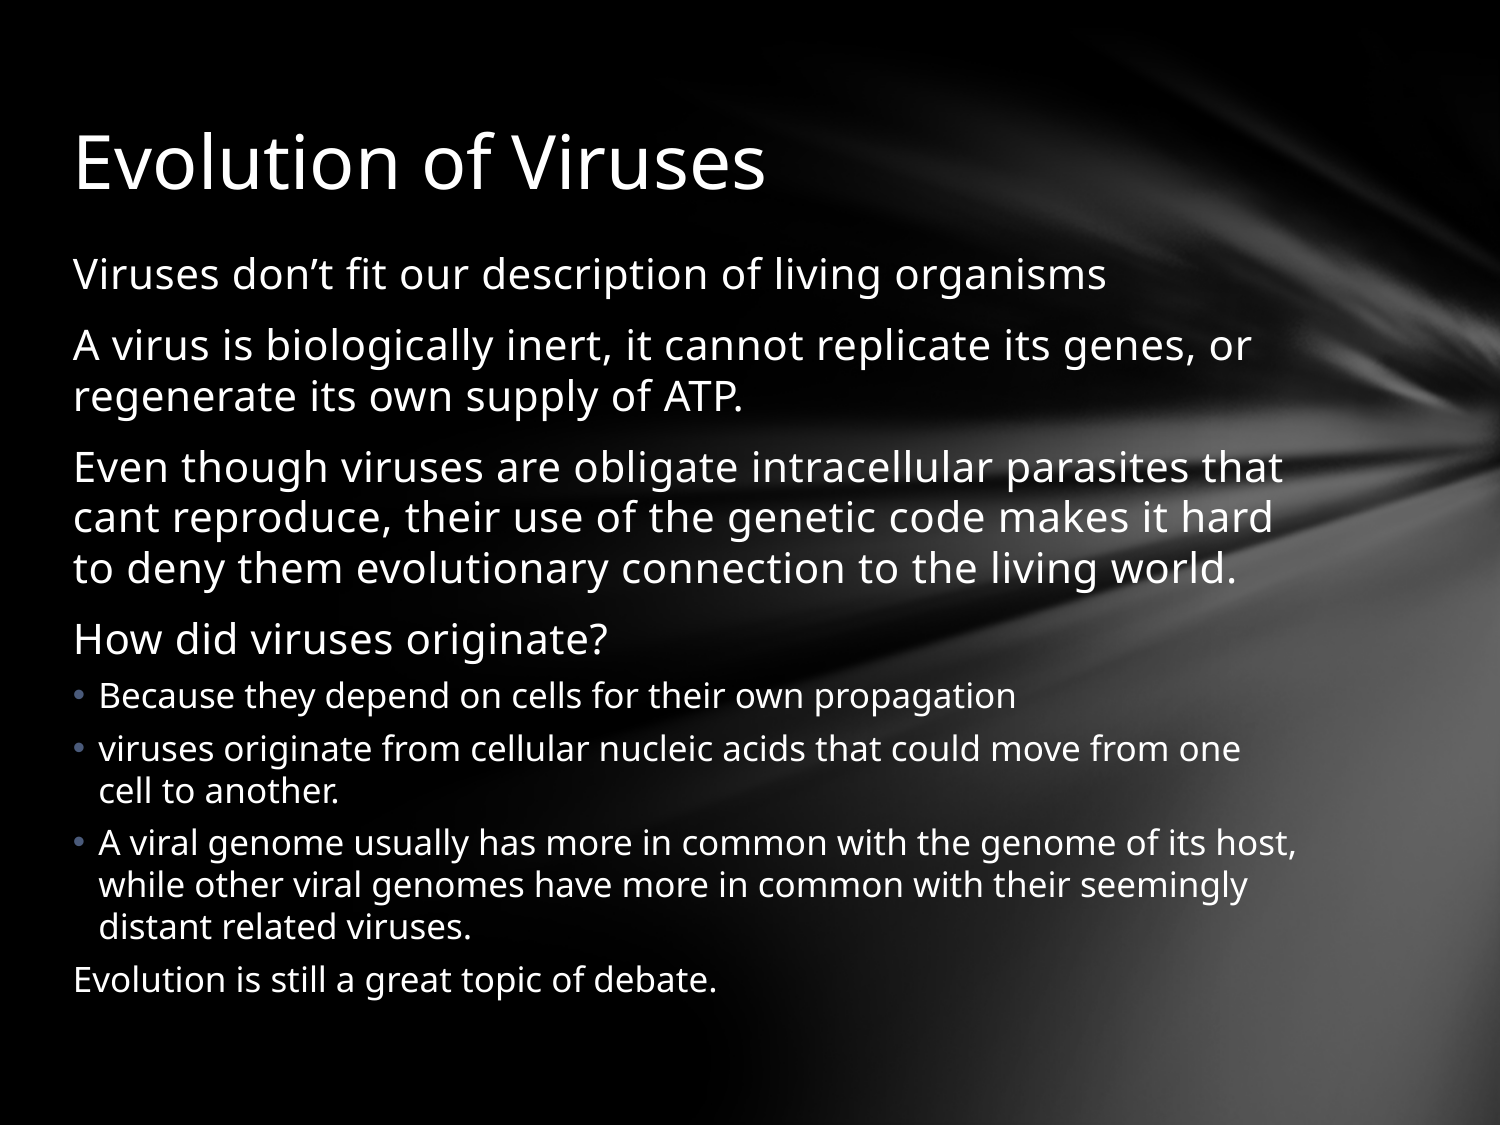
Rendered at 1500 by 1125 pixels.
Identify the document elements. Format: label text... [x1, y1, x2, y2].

title Evolution of Viruses [57, 37, 1318, 213]
list Viruses don’t fit our description of living organisms A virus is biologically inert, it cannot replicate its genes, or regenerate its own supply of ATP. Even though viruses are obligate intracellular parasites that cant reproduce, their use of the genetic code makes it hard to deny them evolutionary connection to the living world. How did viruses originate? Because they depend on cells for their own propagation viruses originate from cellular nucleic acids that could move from one cell to another. A viral genome usually has more in common with the genome of its host, while other viral genomes have more in common with their seemingly distant related viruses. Evolution is still a great topic of debate. [57, 239, 1318, 1015]
